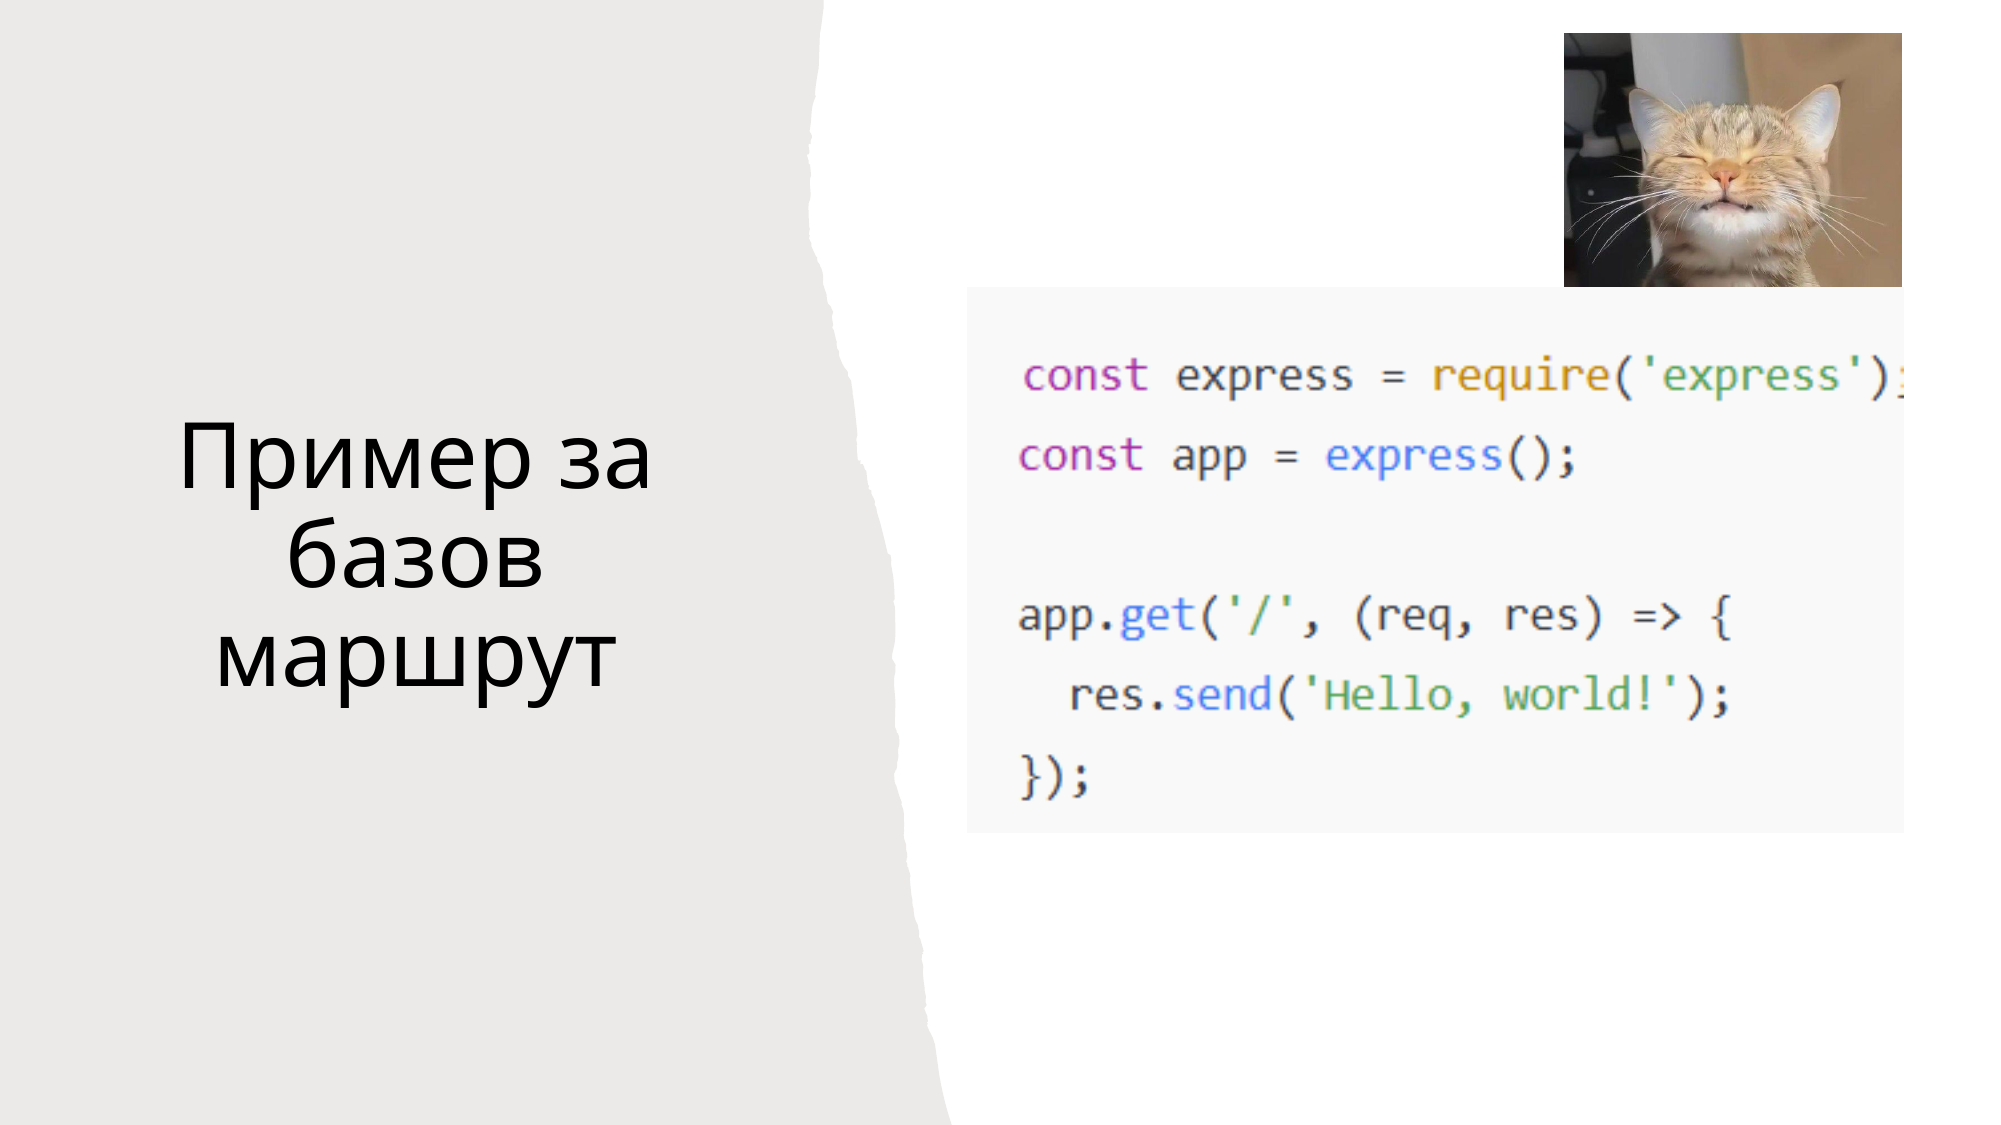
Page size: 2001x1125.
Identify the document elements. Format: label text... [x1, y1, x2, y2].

picture [966, 32, 1905, 834]
text_box [0, 0, 954, 1125]
text_box [810, 0, 2000, 1125]
title Пример за базов маршрут [119, 255, 713, 714]
